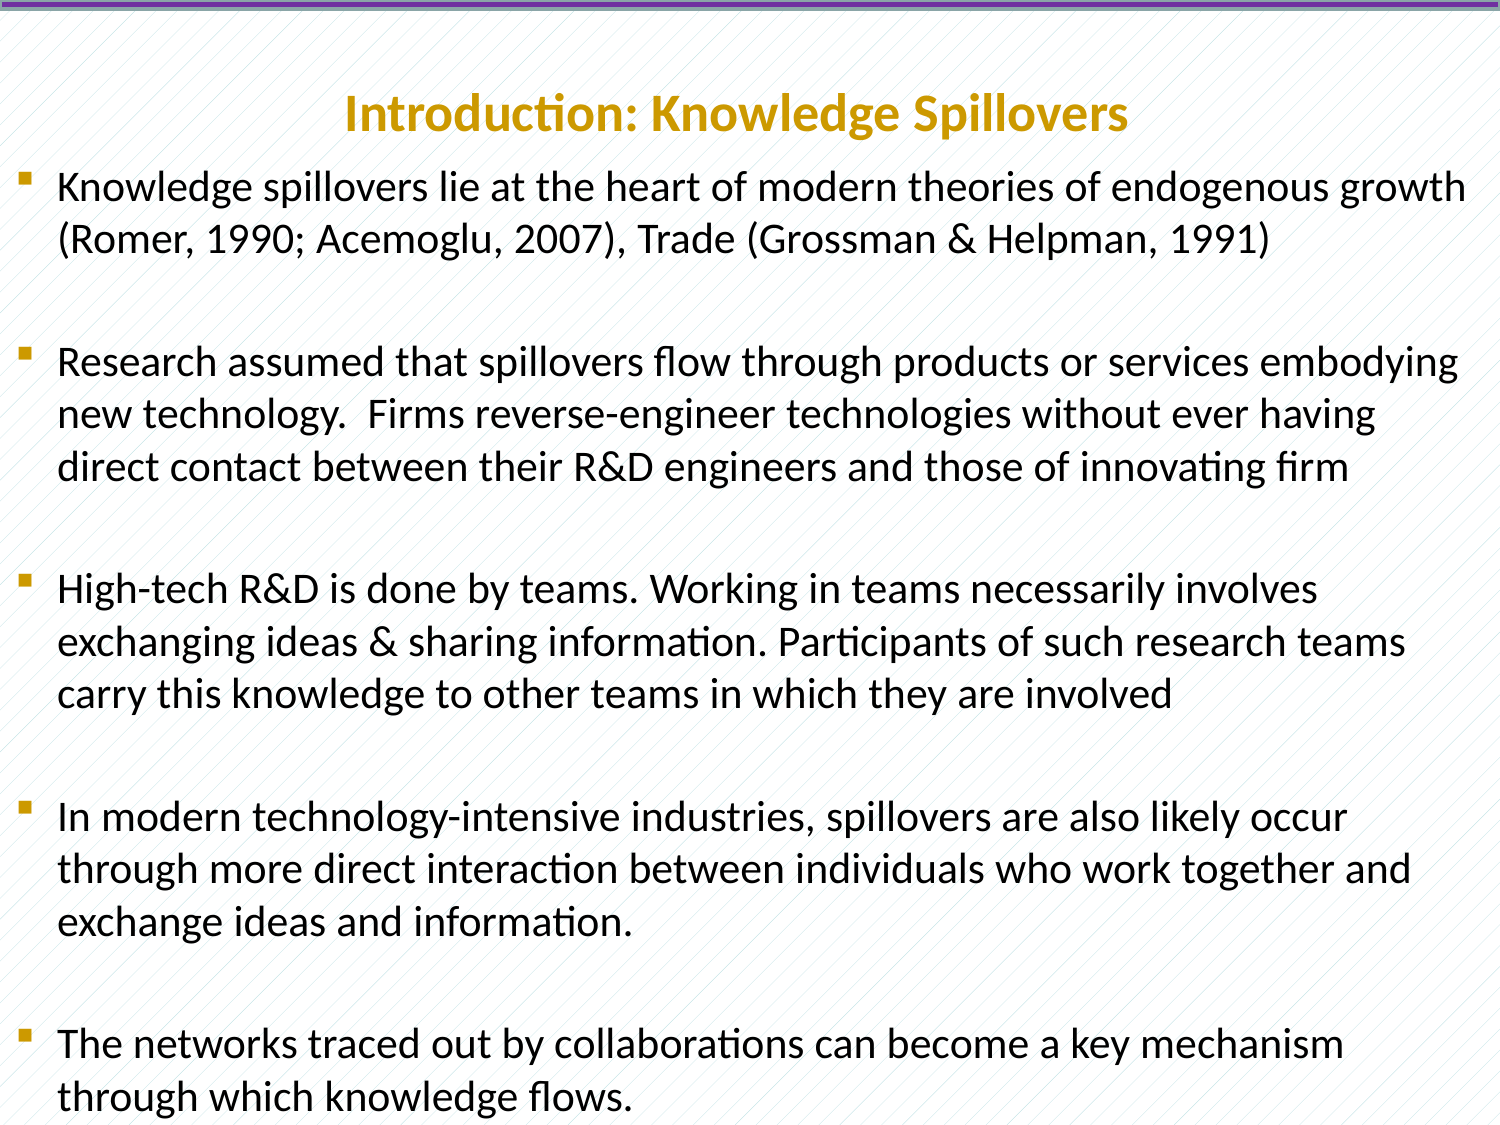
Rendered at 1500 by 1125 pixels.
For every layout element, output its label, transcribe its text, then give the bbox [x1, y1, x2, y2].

list Knowledge spillovers lie at the heart of modern theories of endogenous growth (Romer, 1990; Acemoglu, 2007), Trade (Grossman & Helpman, 1991) Research assumed that spillovers flow through products or services embodying new technology. Firms reverse-engineer technologies without ever having direct contact between their R&D engineers and those of innovating firm High-tech R&D is done by teams. Working in teams necessarily involves exchanging ideas & sharing information. Participants of such research teams carry this knowledge to other teams in which they are involved In modern technology-intensive industries, spillovers are also likely occur through more direct interaction between individuals who work together and exchange ideas and information. The networks traced out by collaborations can become a key mechanism through which knowledge flows. [0, 149, 1500, 1075]
title Introduction: Knowledge Spillovers [62, 62, 1413, 149]
